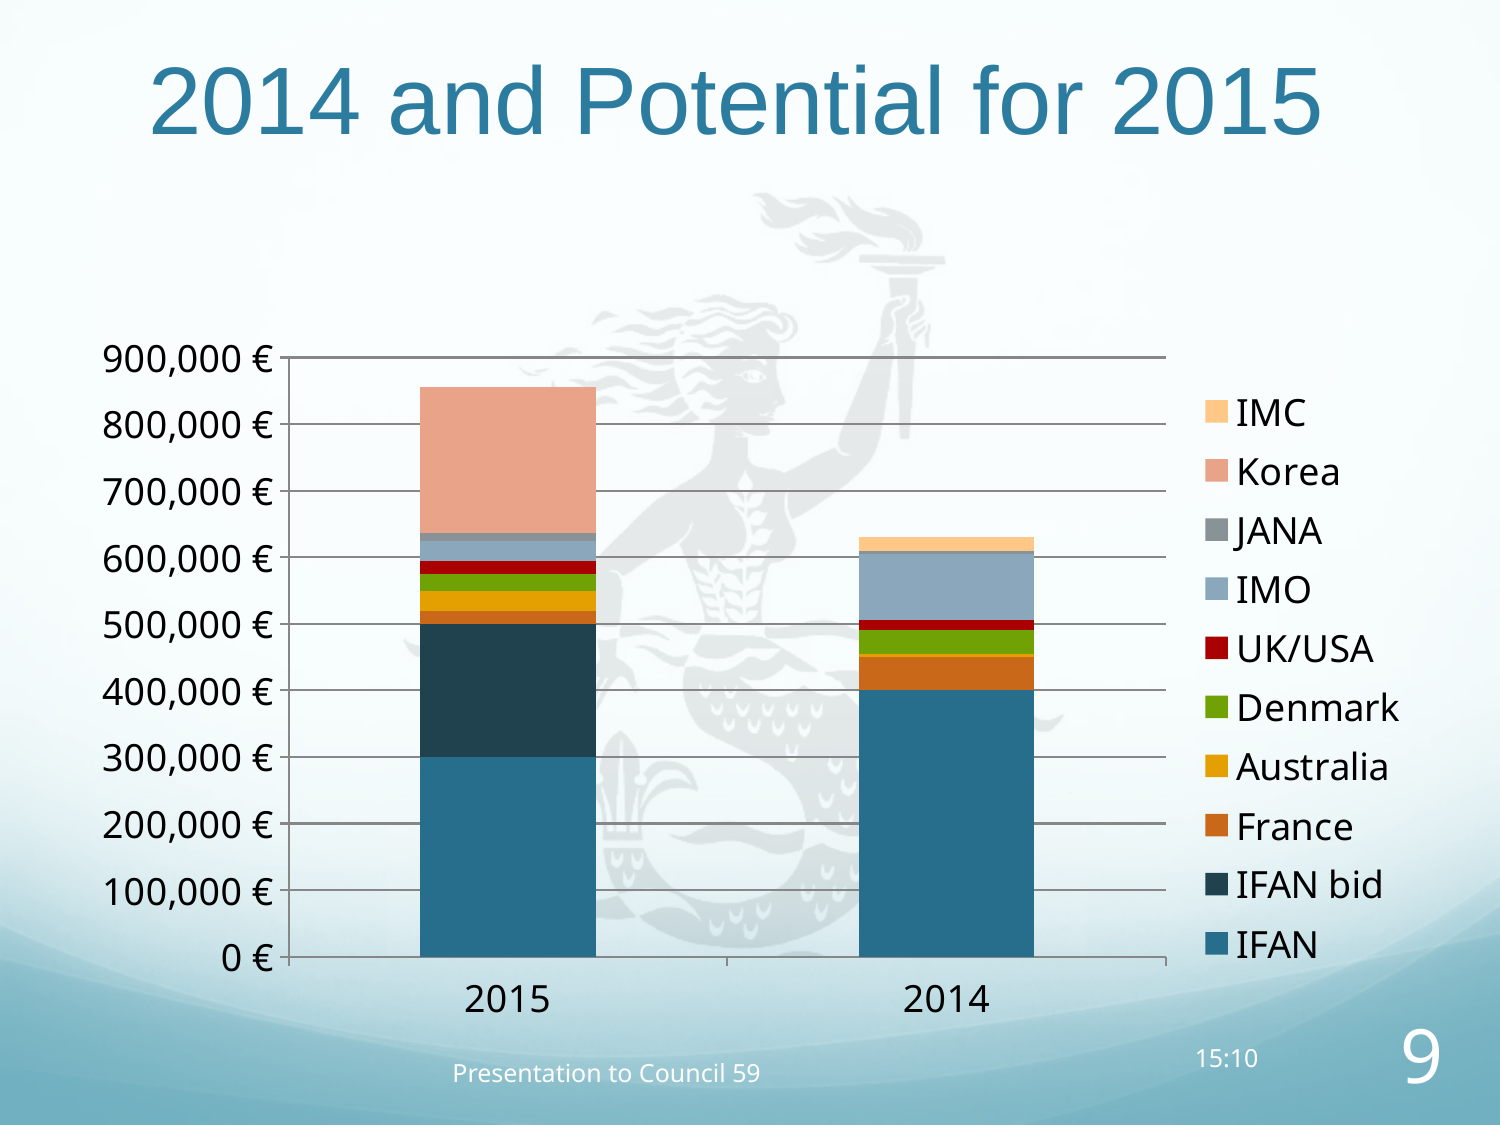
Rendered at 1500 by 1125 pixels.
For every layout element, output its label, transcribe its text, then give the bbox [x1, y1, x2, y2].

slide_number 9 [1295, 1029, 1459, 1090]
title 2014 and Potential for 2015 [90, 17, 1410, 162]
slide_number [1128, 1055, 1274, 1090]
footer Presentation to Council 59 [437, 1055, 1128, 1103]
chart [74, 316, 1426, 1038]
